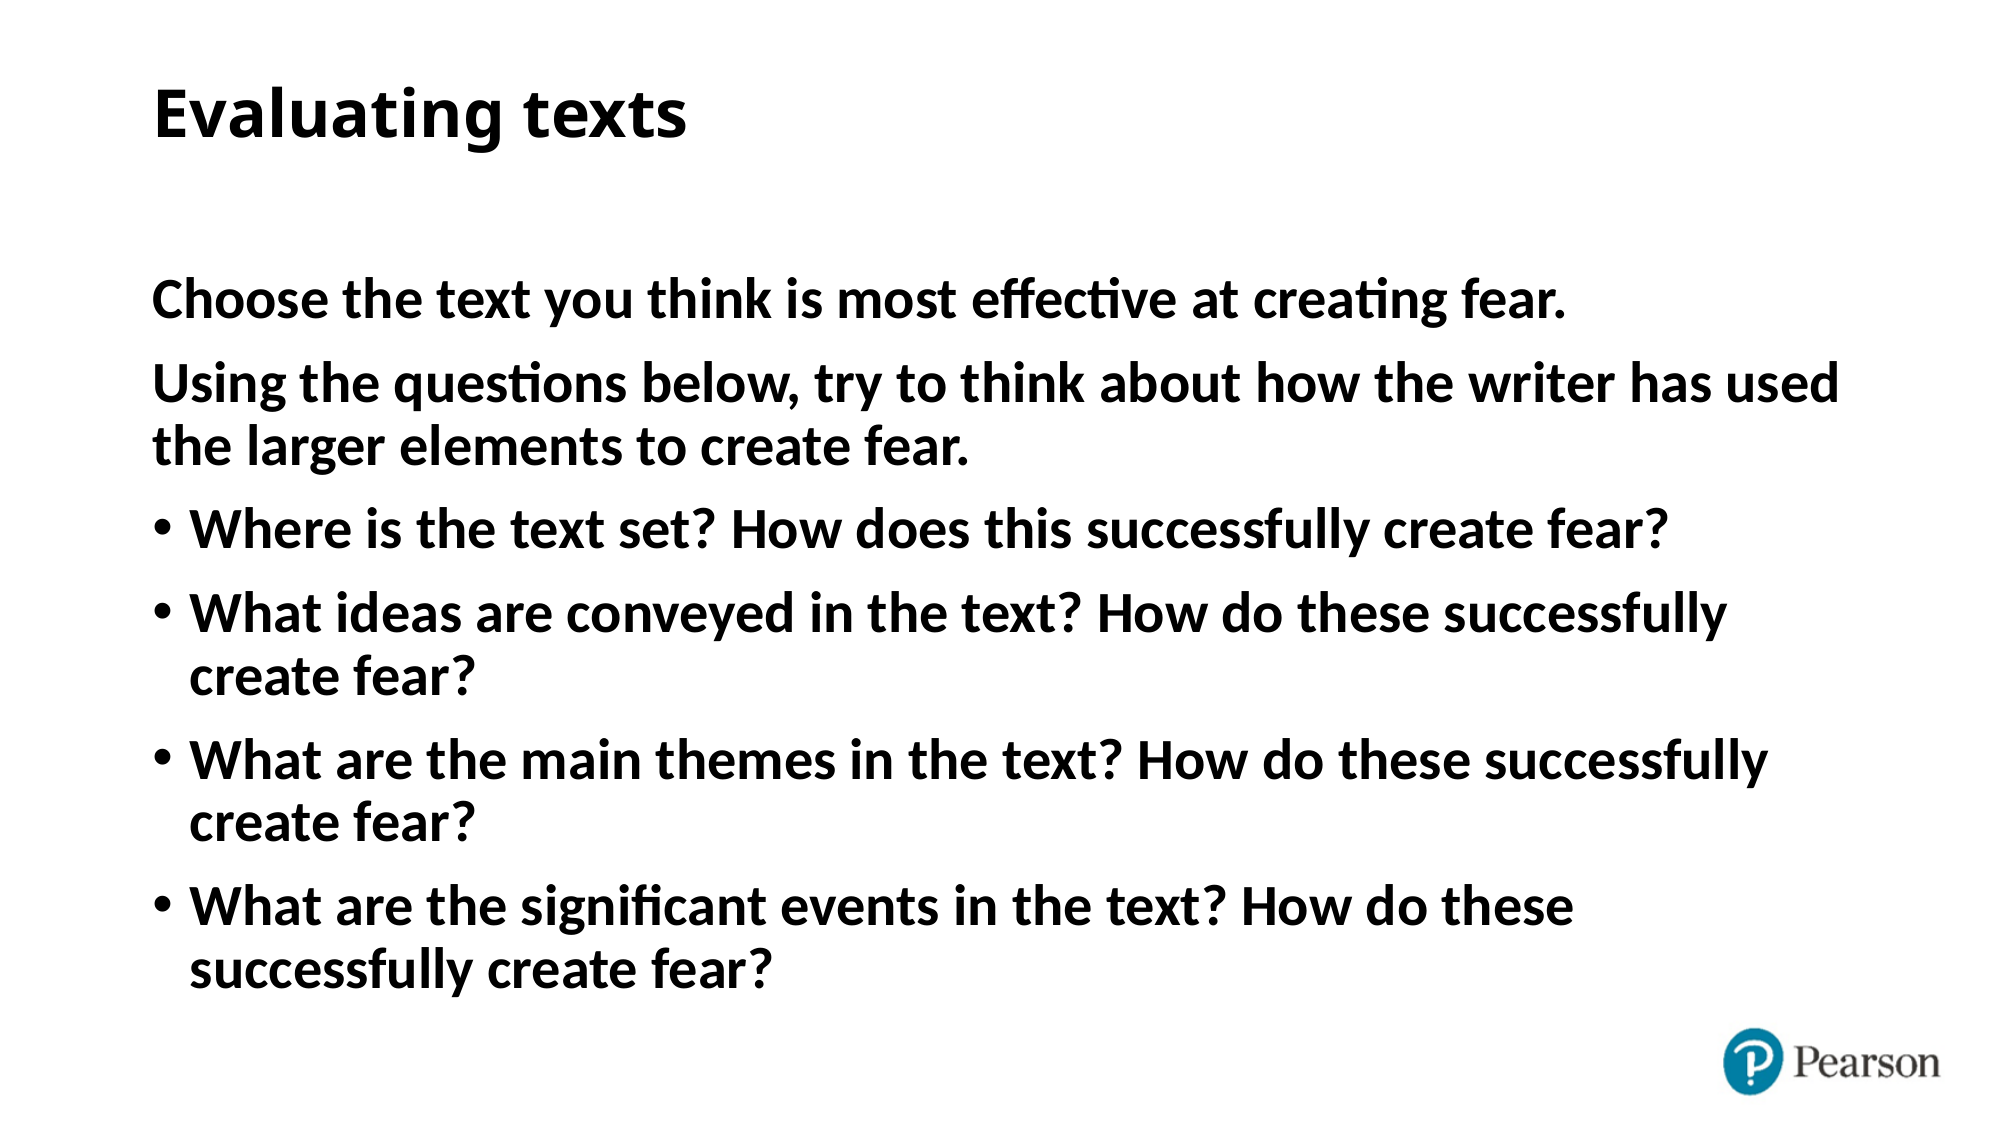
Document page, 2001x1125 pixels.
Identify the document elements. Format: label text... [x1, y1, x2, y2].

title Evaluating texts [137, 72, 1863, 211]
picture [1713, 1013, 1951, 1106]
list Choose the text you think is most effective at creating fear. Using the questions below, try to think about how the writer has used the larger elements to create fear. Where is the text set? How does this successfully create fear? What ideas are conveyed in the text? How do these successfully create fear? What are the main themes in the text? How do these successfully create fear? What are the significant events in the text? How do these successfully create fear? [137, 260, 1863, 1014]
